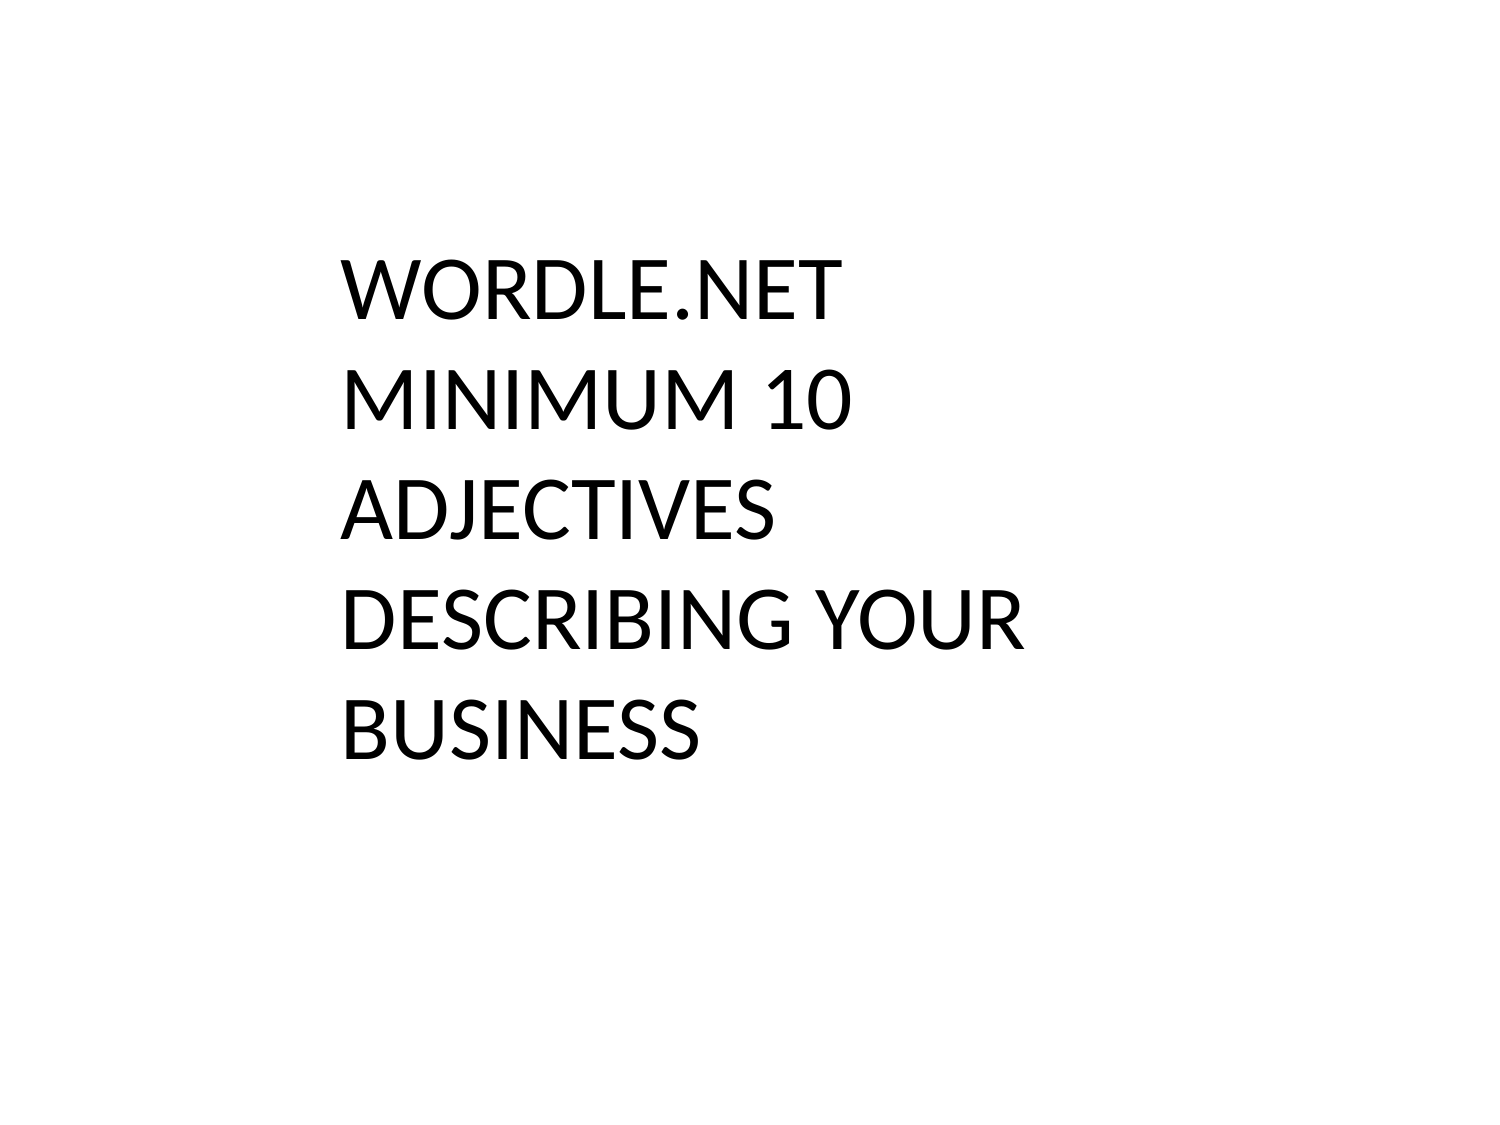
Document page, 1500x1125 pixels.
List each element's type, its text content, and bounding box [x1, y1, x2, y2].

text_box WORDLE.NET MINIMUM 10 ADJECTIVES DESCRIBING YOUR BUSINESS [326, 220, 1232, 785]
